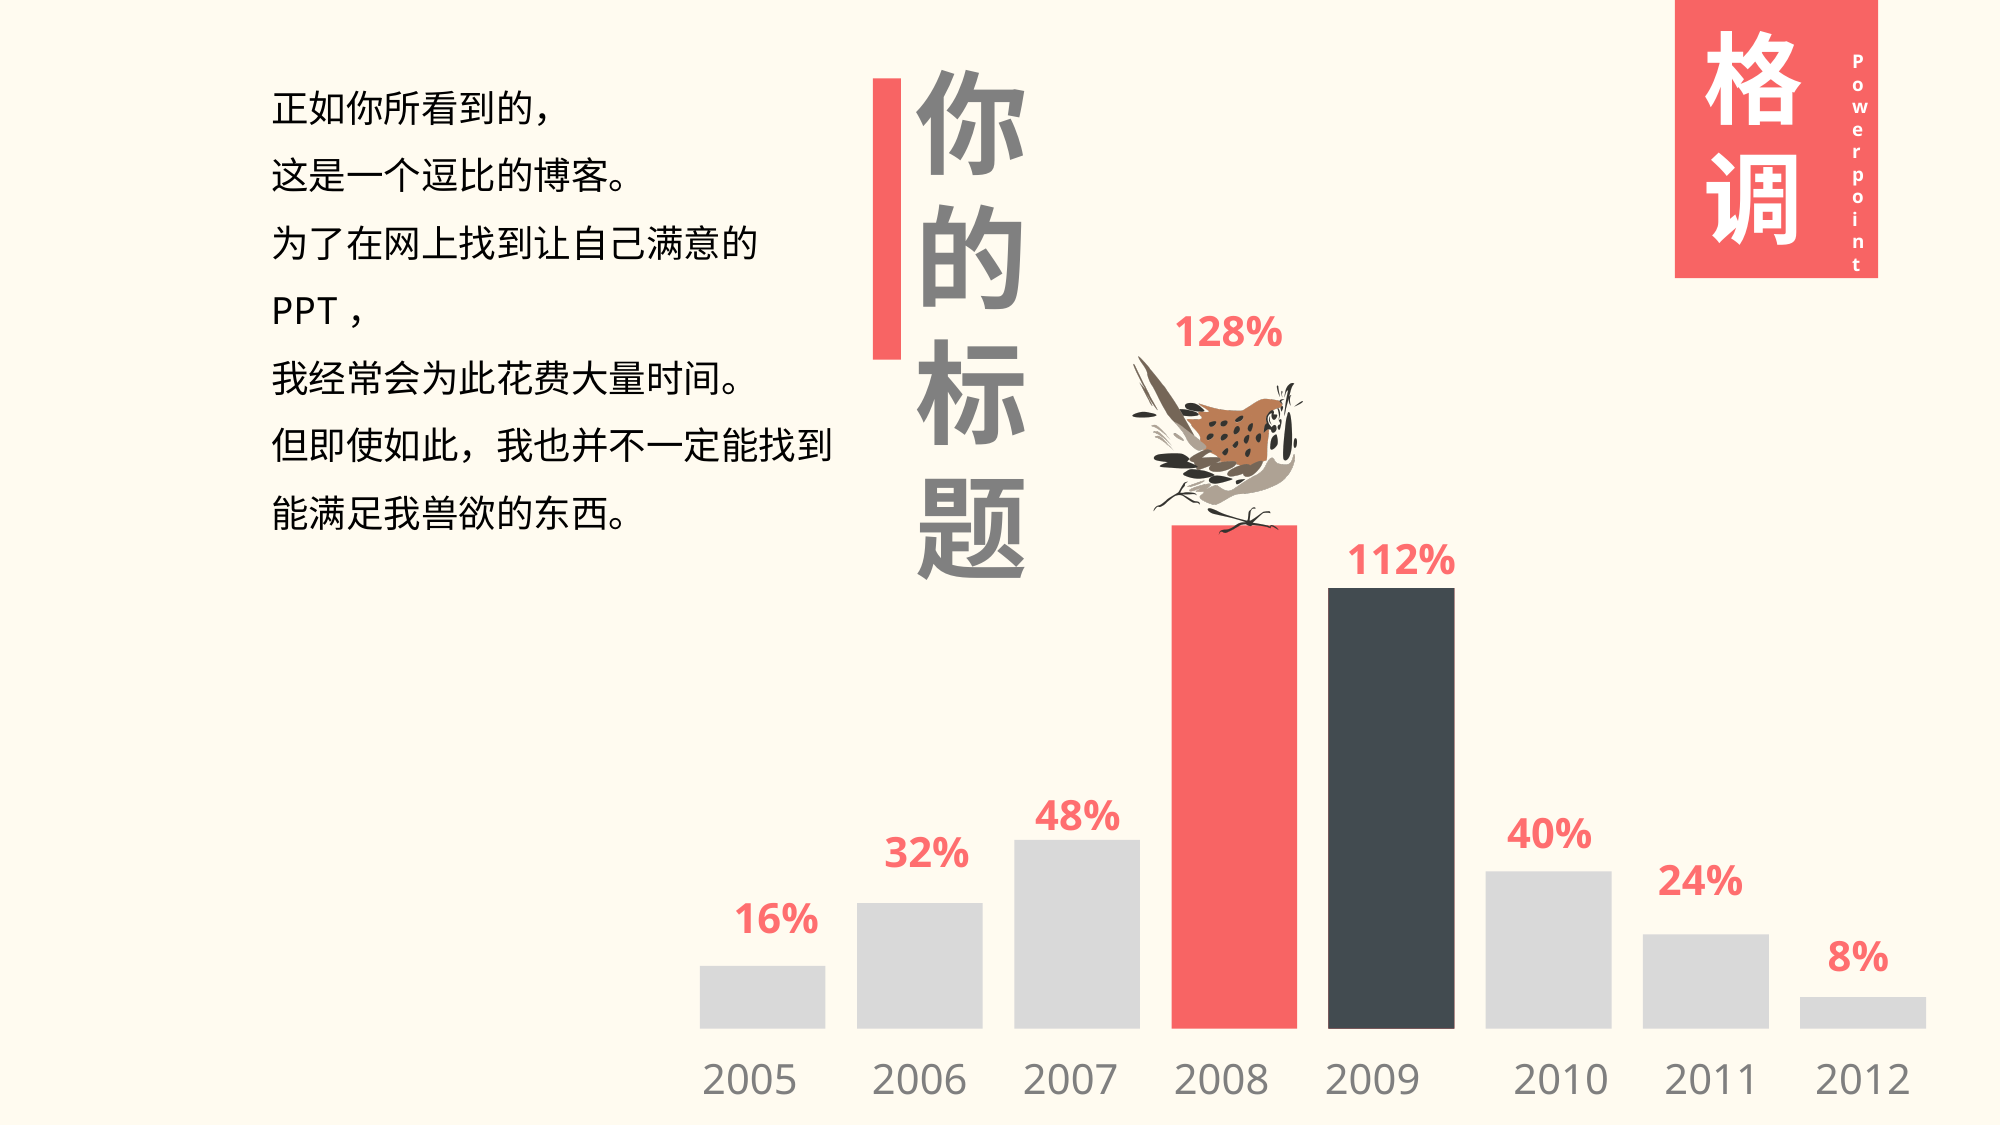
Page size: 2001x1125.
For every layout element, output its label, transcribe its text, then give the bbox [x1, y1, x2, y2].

text_box [1642, 934, 1769, 1029]
text_box 格调 [1688, 8, 1803, 264]
text_box 40% [1492, 799, 1644, 865]
text_box 2006 [857, 1045, 1008, 1110]
text_box 2010 [1498, 1045, 1649, 1110]
text_box Powerpoint [1837, 42, 1871, 283]
text_box [1171, 535, 1298, 1029]
text_box 2007 [1008, 1045, 1159, 1110]
text_box 你的标题 [900, 45, 1055, 601]
text_box [1800, 997, 1927, 1029]
text_box 2009 [1309, 1045, 1461, 1110]
text_box 32% [869, 818, 1021, 884]
text_box [1485, 871, 1612, 1029]
text_box [1014, 846, 1140, 1029]
text_box 112% [1331, 525, 1483, 591]
text_box 2008 [1159, 1045, 1309, 1110]
text_box [1328, 588, 1455, 1029]
text_box [872, 77, 902, 361]
text_box [699, 965, 826, 1029]
picture [1131, 356, 1303, 535]
text_box 24% [1643, 846, 1795, 912]
text_box [1674, 0, 1879, 279]
text_box 48% [1020, 780, 1172, 846]
text_box [857, 903, 983, 1029]
text_box 2005 [687, 1045, 839, 1110]
text_box 128% [1159, 297, 1310, 362]
text_box 正如你所看到的， 这是一个逗比的博客。 为了在网上找到让自己满意的PPT， 我经常会为此花费大量时间。 但即使如此，我也并不一定能找到能满足我兽欲的东西。 [256, 54, 858, 610]
text_box 2011 [1649, 1045, 1800, 1110]
text_box 16% [718, 884, 870, 949]
text_box 8% [1812, 921, 1964, 987]
text_box 2012 [1800, 1045, 1952, 1110]
